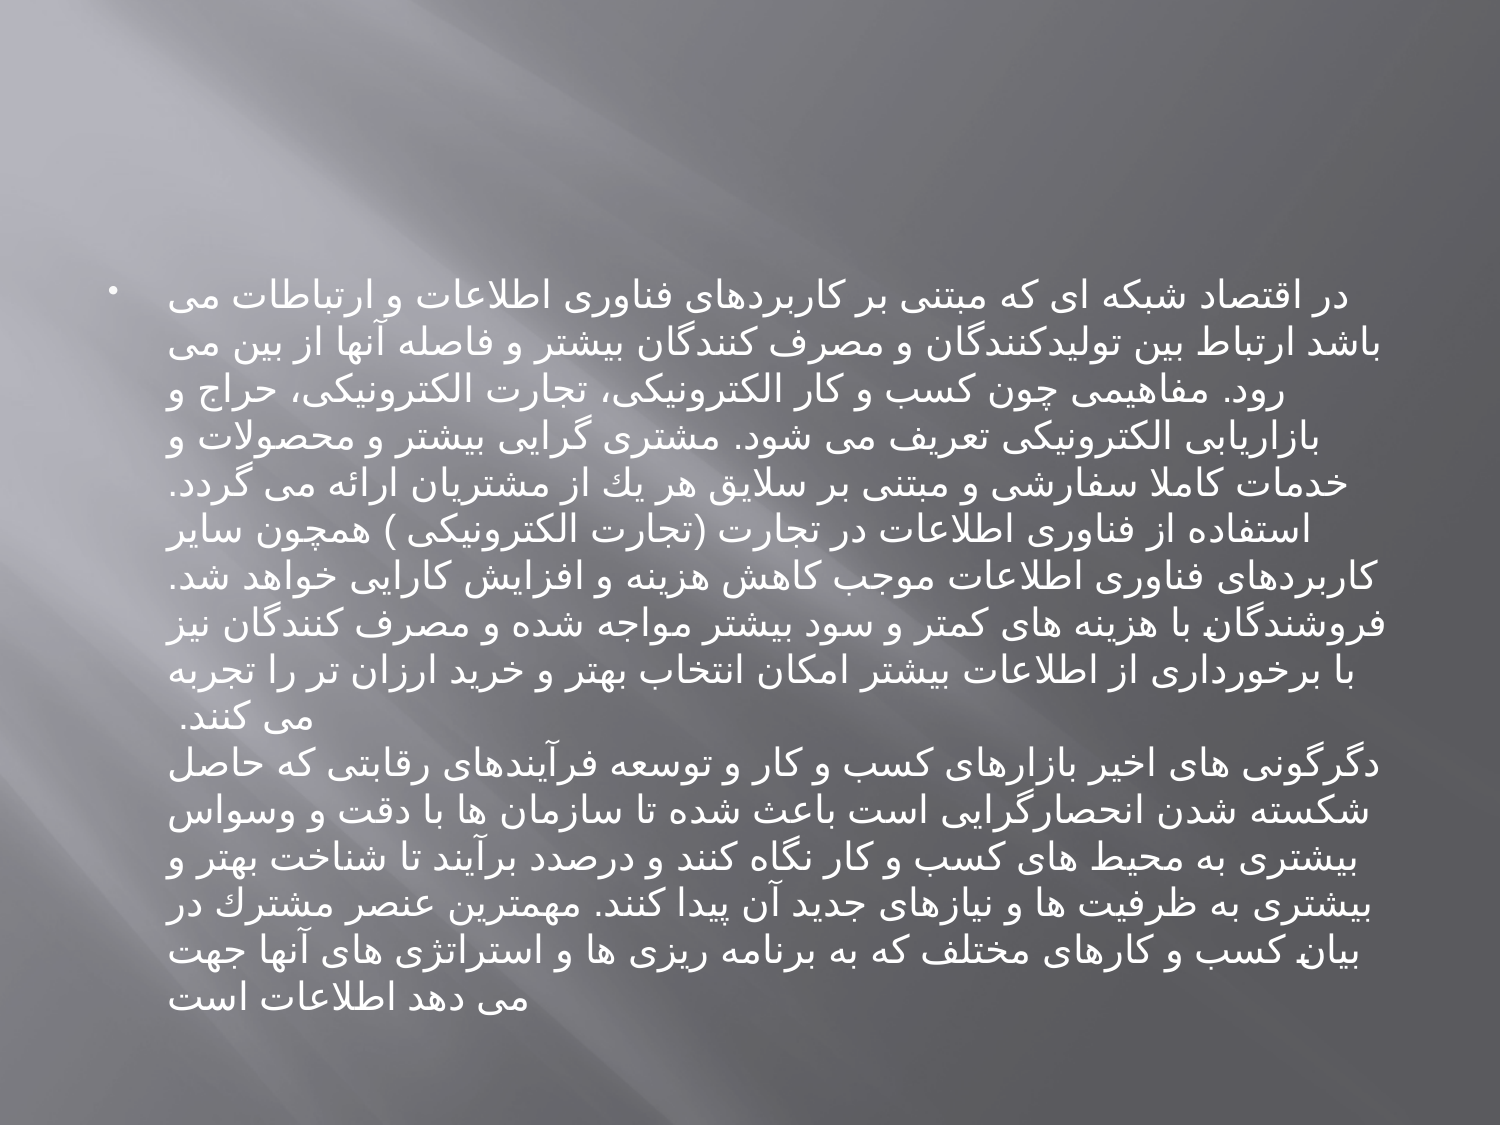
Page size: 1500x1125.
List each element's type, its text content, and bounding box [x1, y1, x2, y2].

list در اقتصاد شبكه ای كه مبتنی بر كاربردهای فناوری اطلاعات و ارتباطات می باشد ارتباط بین تولیدكنندگان و مصرف كنندگان بیشتر و فاصله آنها از بین می رود. مفاهیمی چون كسب و كار الكترونیكی، تجارت الكترونیكی، حراج و بازاریابی الكترونیكی تعریف می شود. مشتری گرایی بیشتر و محصولات و خدمات كاملا سفارشی و مبتنی بر سلایق هر یك از مشتریان ارائه می گردد. استفاده از فناوری اطلاعات در تجارت (تجارت الكترونیكی ) همچون سایر كاربردهای فناوری اطلاعات موجب كاهش هزینه و افزایش كارایی خواهد شد. فروشندگان با هزینه های كمتر و سود بیشتر مواجه شده و مصرف كنندگان نیز با برخورداری از اطلاعات بیشتر امكان انتخاب بهتر و خرید ارزان تر را تجربه می كنند. دگرگونی های اخیر بازارهای كسب و كار و توسعه فرآیندهای رقابتی كه حاصل شكسته شدن انحصارگرایی است باعث شده تا سازمان ها با دقت و وسواس بیشتری به محیط های كسب و كار نگاه كنند و درصدد برآیند تا شناخت بهتر و بیشتری به ظرفیت ها و نیازهای جدید آن پیدا كنند. مهمترین عنصر مشترك در بیان كسب و كارهای مختلف كه به برنامه ریزی ها و استراتژی های آنها جهت می دهد اطلاعات است [75, 262, 1425, 1035]
